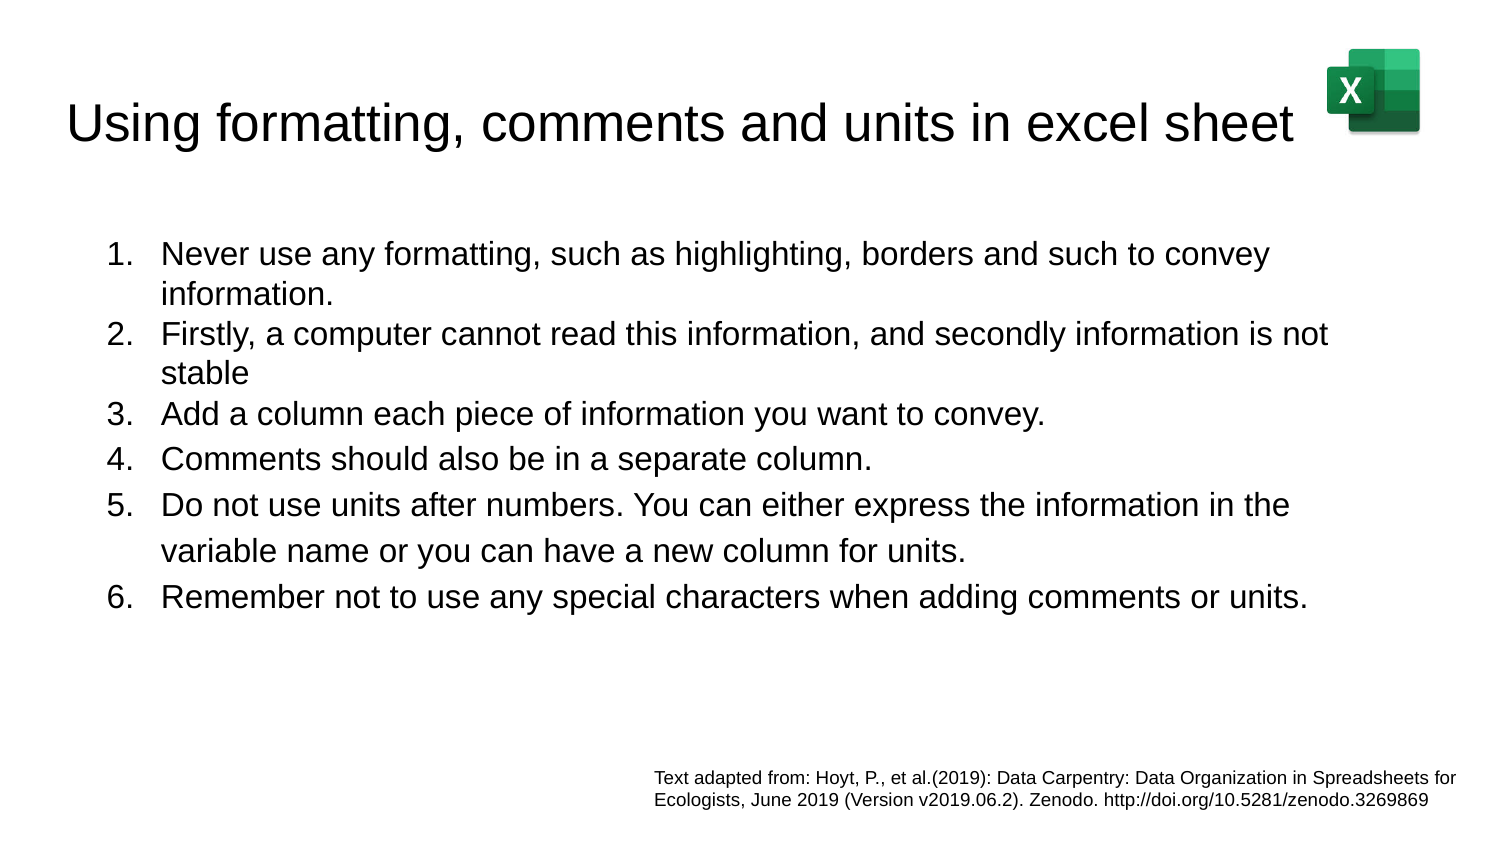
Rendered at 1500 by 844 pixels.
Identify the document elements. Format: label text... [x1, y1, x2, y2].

text_box Never use any formatting, such as highlighting, borders and such to convey information. Firstly, a computer cannot read this information, and secondly information is not stable Add a column each piece of information you want to convey. Comments should also be in a separate column. Do not use units after numbers. You can either express the information in the variable name or you can have a new column for units. Remember not to use any special characters when adding comments or units. [70, 216, 1403, 682]
picture [1312, 24, 1444, 156]
text_box Text adapted from: Hoyt, P., et al.(2019): Data Carpentry: Data Organization in Spreadsheets for Ecologists, June 2019 (Version v2019.06.2). Zenodo. http://doi.org/10.5281/zenodo.3269869 [639, 760, 1500, 818]
title Using formatting, comments and units in excel sheet [51, 72, 1449, 167]
